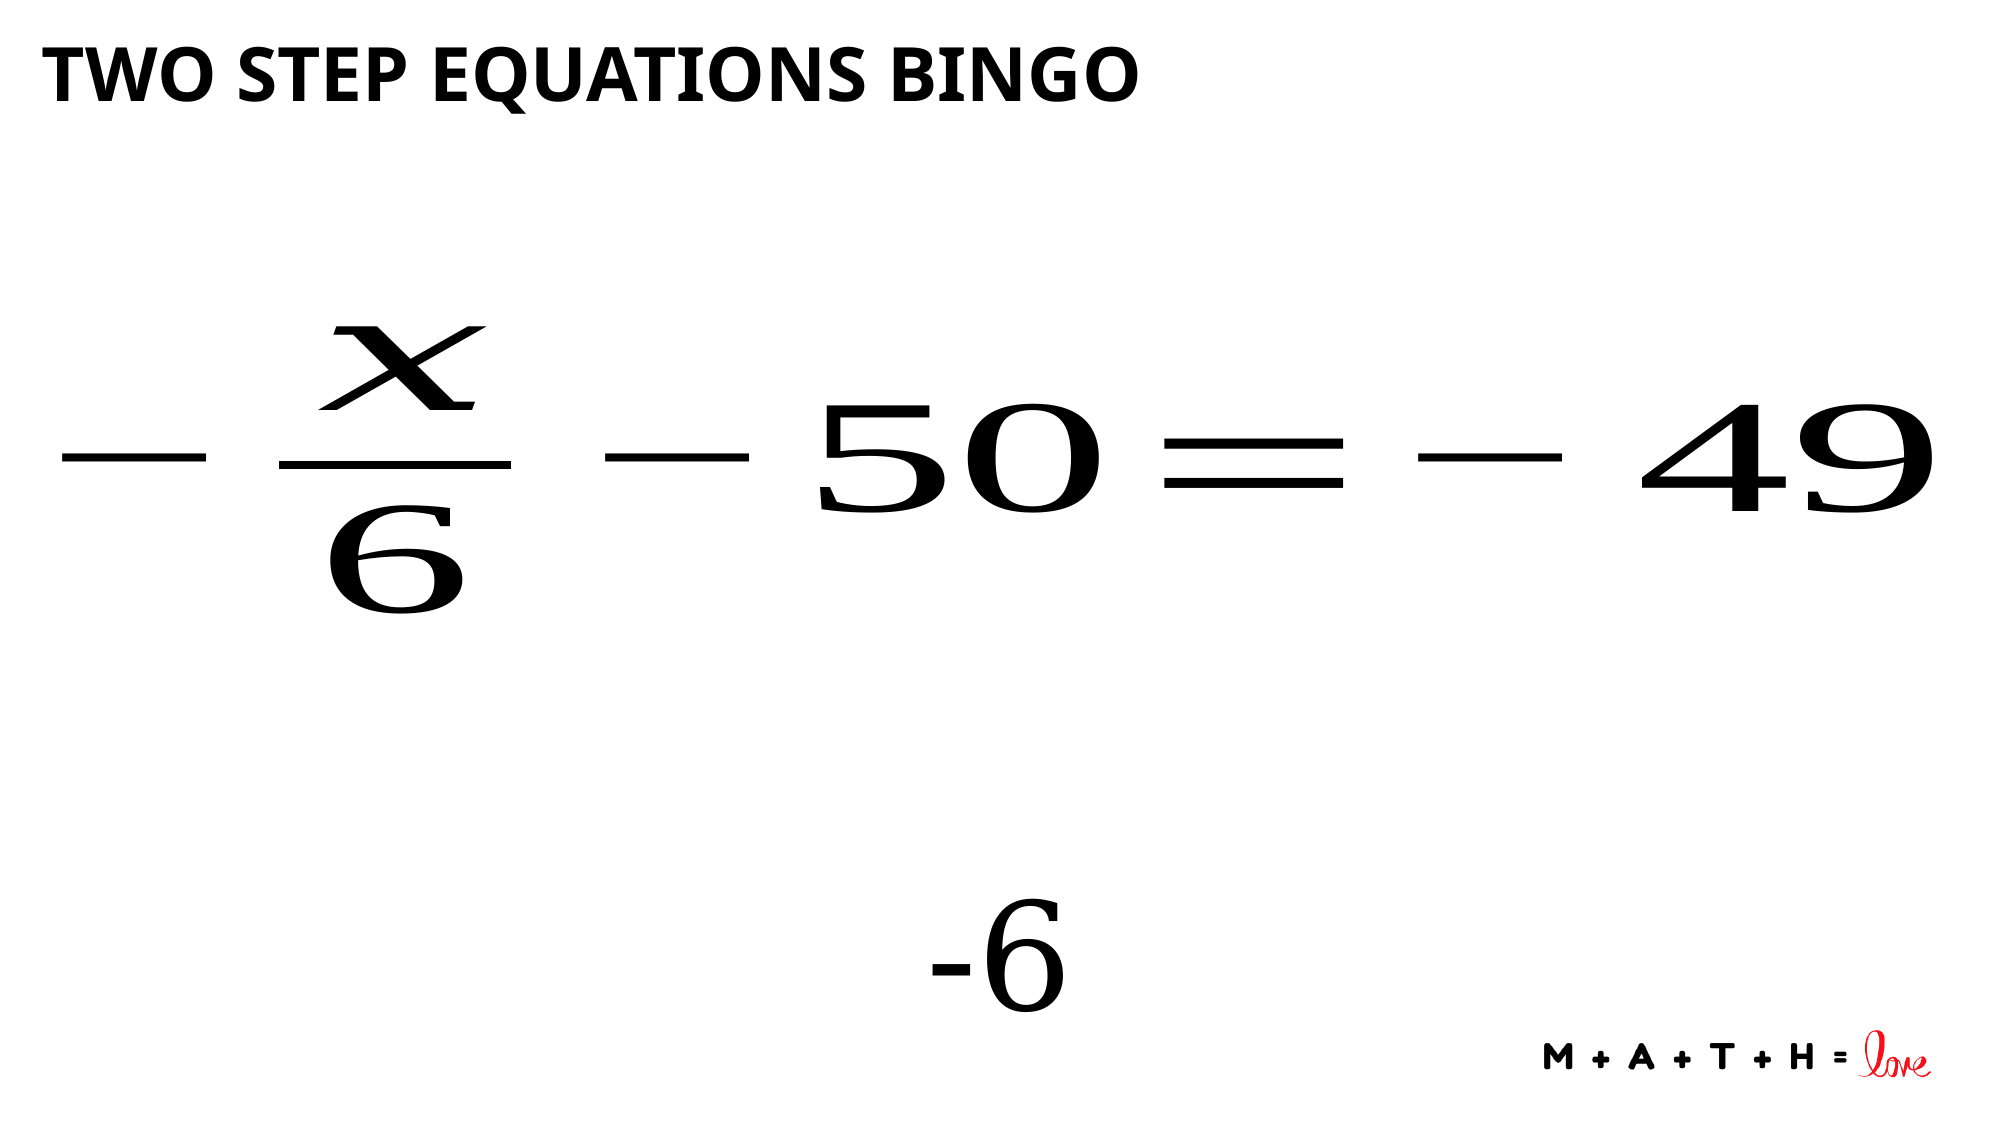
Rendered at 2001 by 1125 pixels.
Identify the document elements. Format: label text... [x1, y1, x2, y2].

picture [1528, 1026, 1941, 1082]
text_box -6 [894, 928, 1106, 972]
text_box TWO STEP EQUATIONS BINGO [27, 18, 1323, 124]
